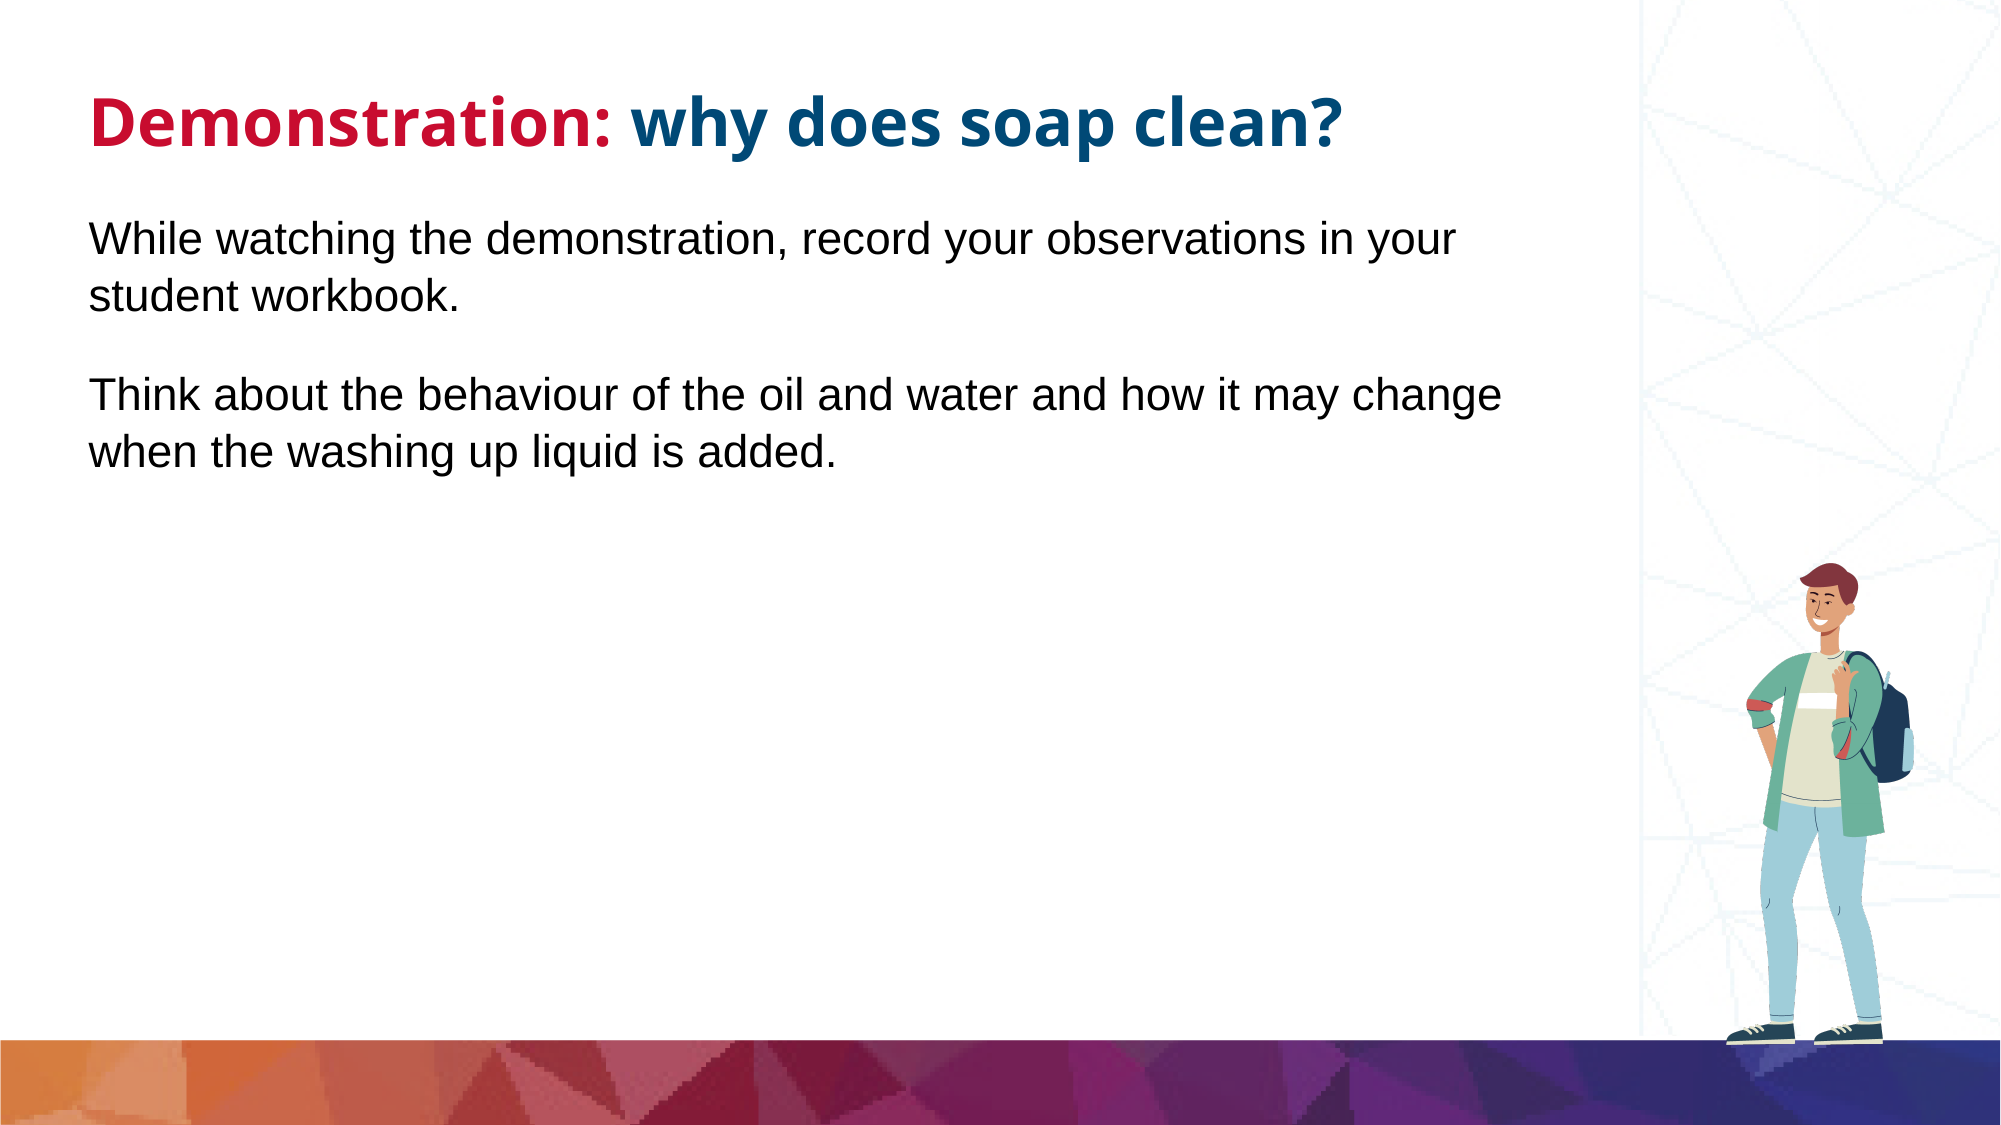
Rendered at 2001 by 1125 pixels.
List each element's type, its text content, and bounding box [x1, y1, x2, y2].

list While watching the demonstration, record your observations in your student workbook. Think about the behaviour of the oil and water and how it may change when the washing up liquid is added. [88, 206, 1565, 890]
picture [0, 0, 2001, 1125]
title Demonstration: why does soap clean? [88, 88, 1565, 161]
